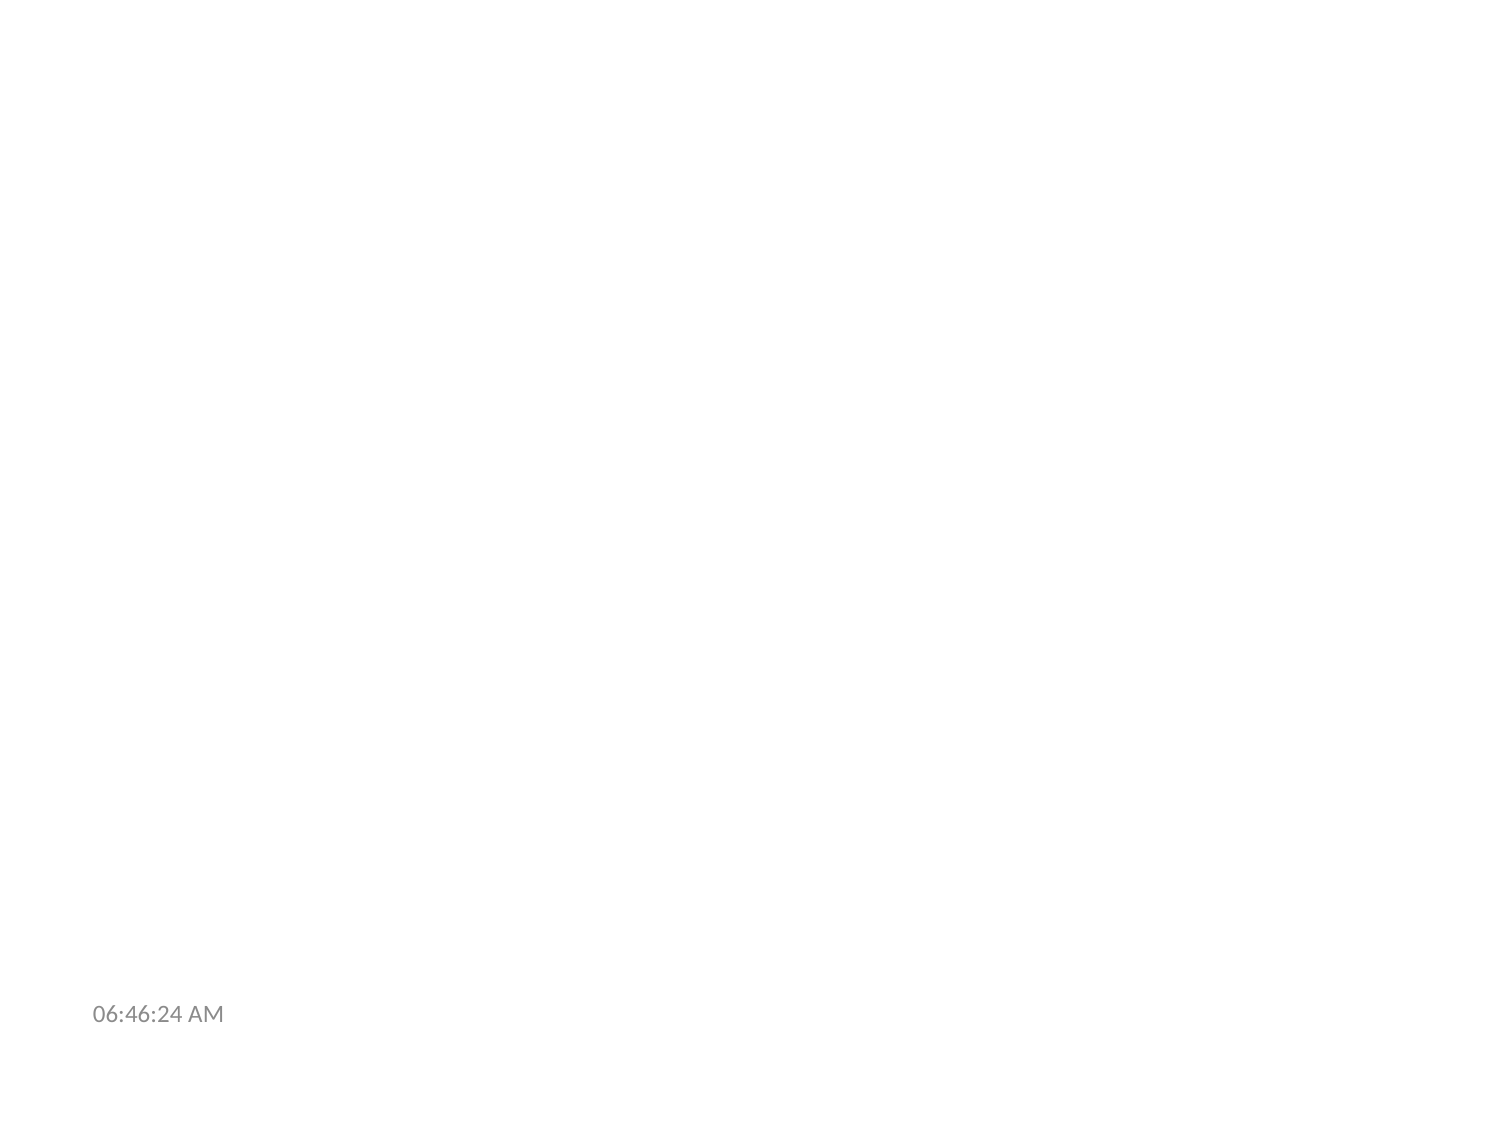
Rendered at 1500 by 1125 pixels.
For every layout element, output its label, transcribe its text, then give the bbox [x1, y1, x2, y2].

text_box 3:35:09 PM [77, 982, 428, 1043]
